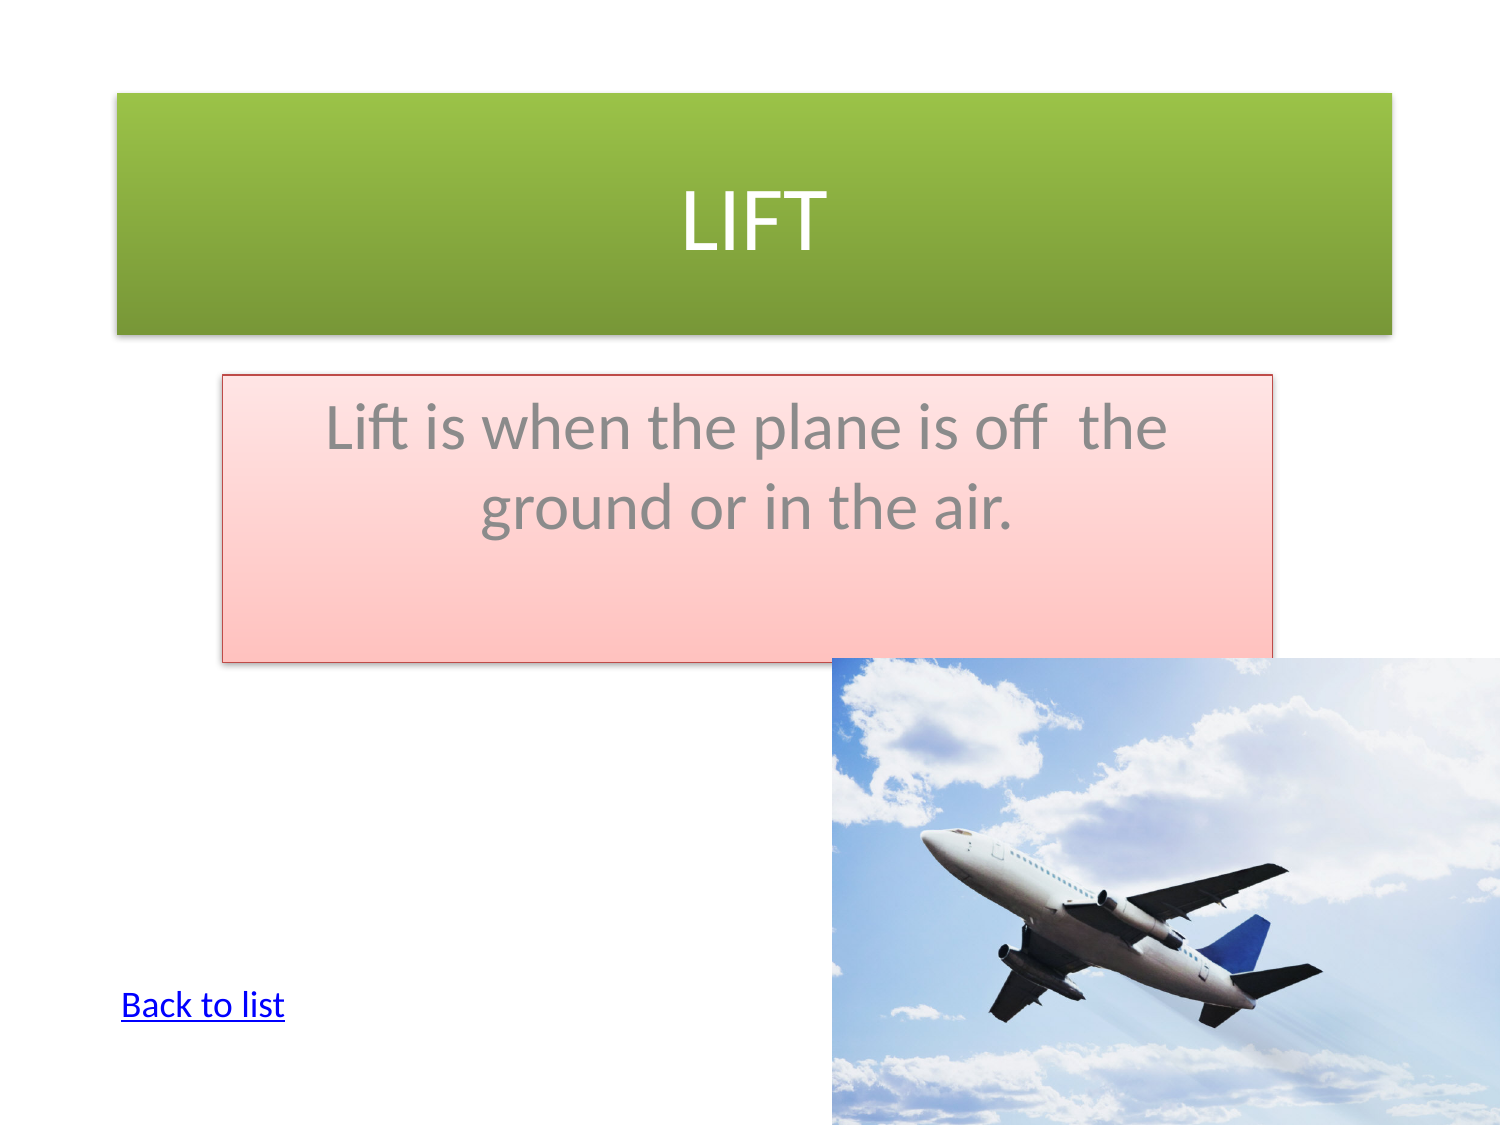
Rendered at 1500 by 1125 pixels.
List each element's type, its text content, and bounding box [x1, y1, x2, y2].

title LIFT [117, 93, 1393, 335]
subtitle Lift is when the plane is off the ground or in the air. [222, 374, 1273, 663]
picture [831, 658, 1500, 1125]
text_box Back to list [106, 972, 301, 1033]
